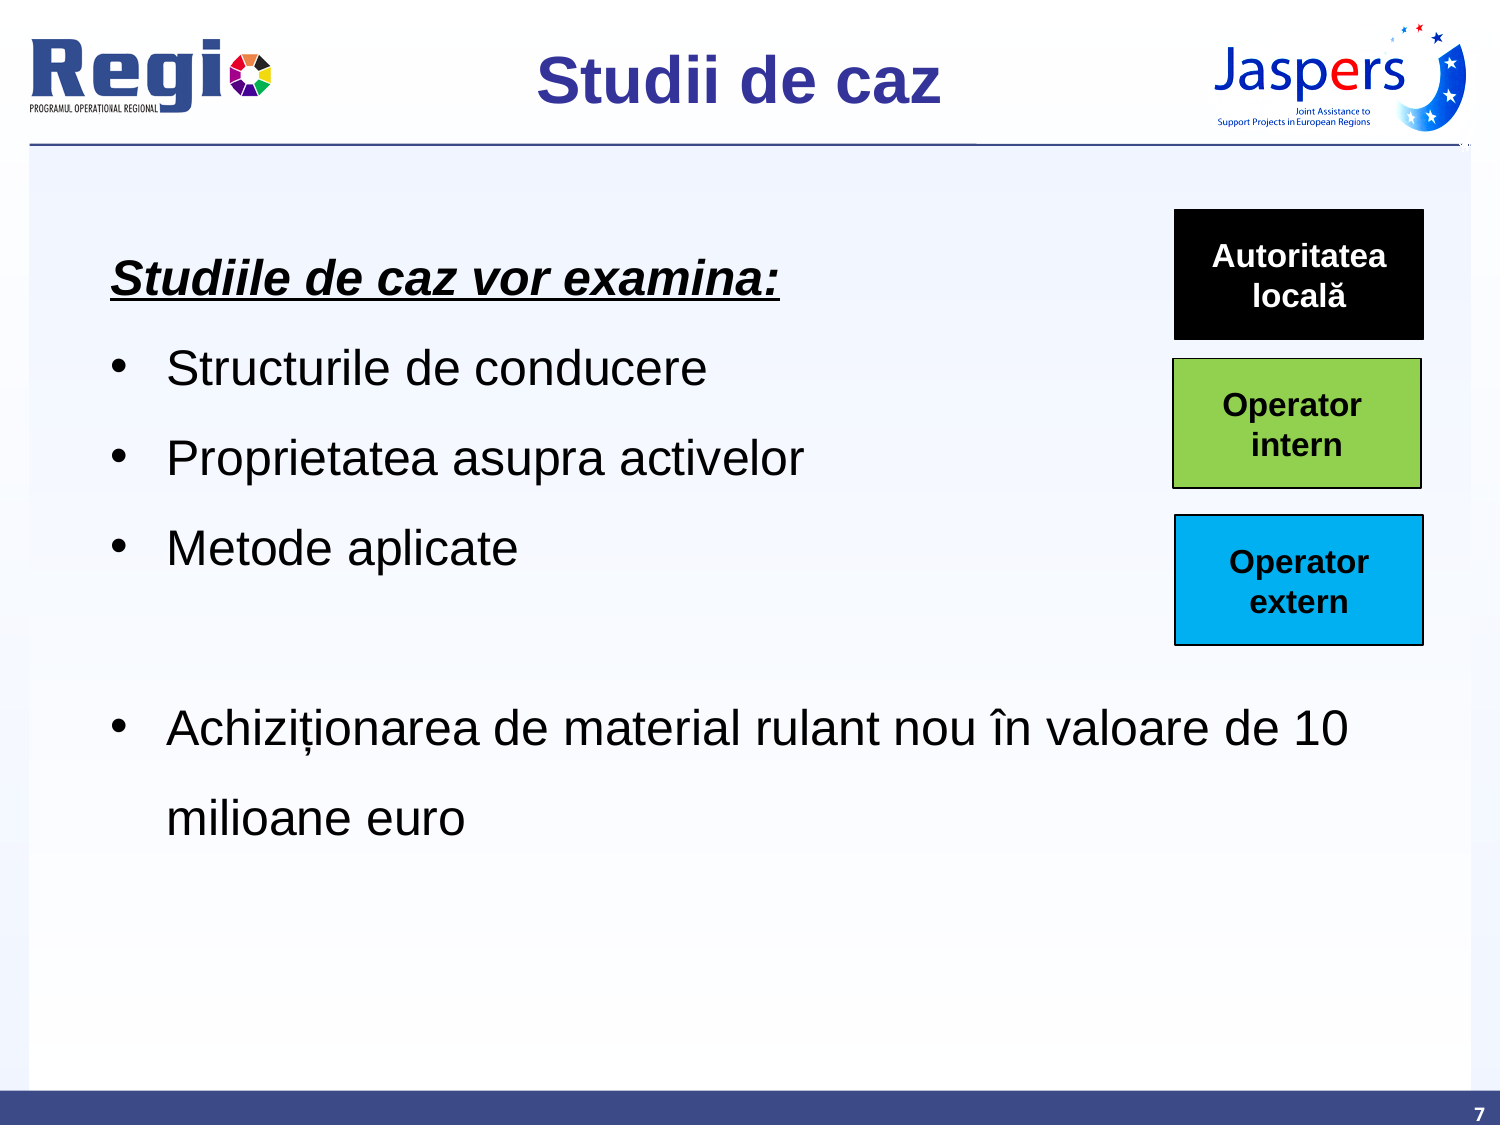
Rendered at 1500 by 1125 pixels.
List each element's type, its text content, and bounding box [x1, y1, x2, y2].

text_box Operator intern [1173, 358, 1421, 489]
picture [1174, 0, 1479, 154]
text_box Studiile de caz vor examina: Structurile de conducere Proprietatea asupra activelor Metode aplicate Achiziționarea de material rulant nou în valoare de 10 milioane euro [95, 208, 1424, 853]
text_box 7 [1187, 1095, 1500, 1125]
text_box Operator extern [1175, 515, 1424, 646]
text_box Autoritatea locală [1175, 209, 1424, 340]
picture [29, 38, 273, 115]
title Studii de caz [64, 18, 1169, 135]
